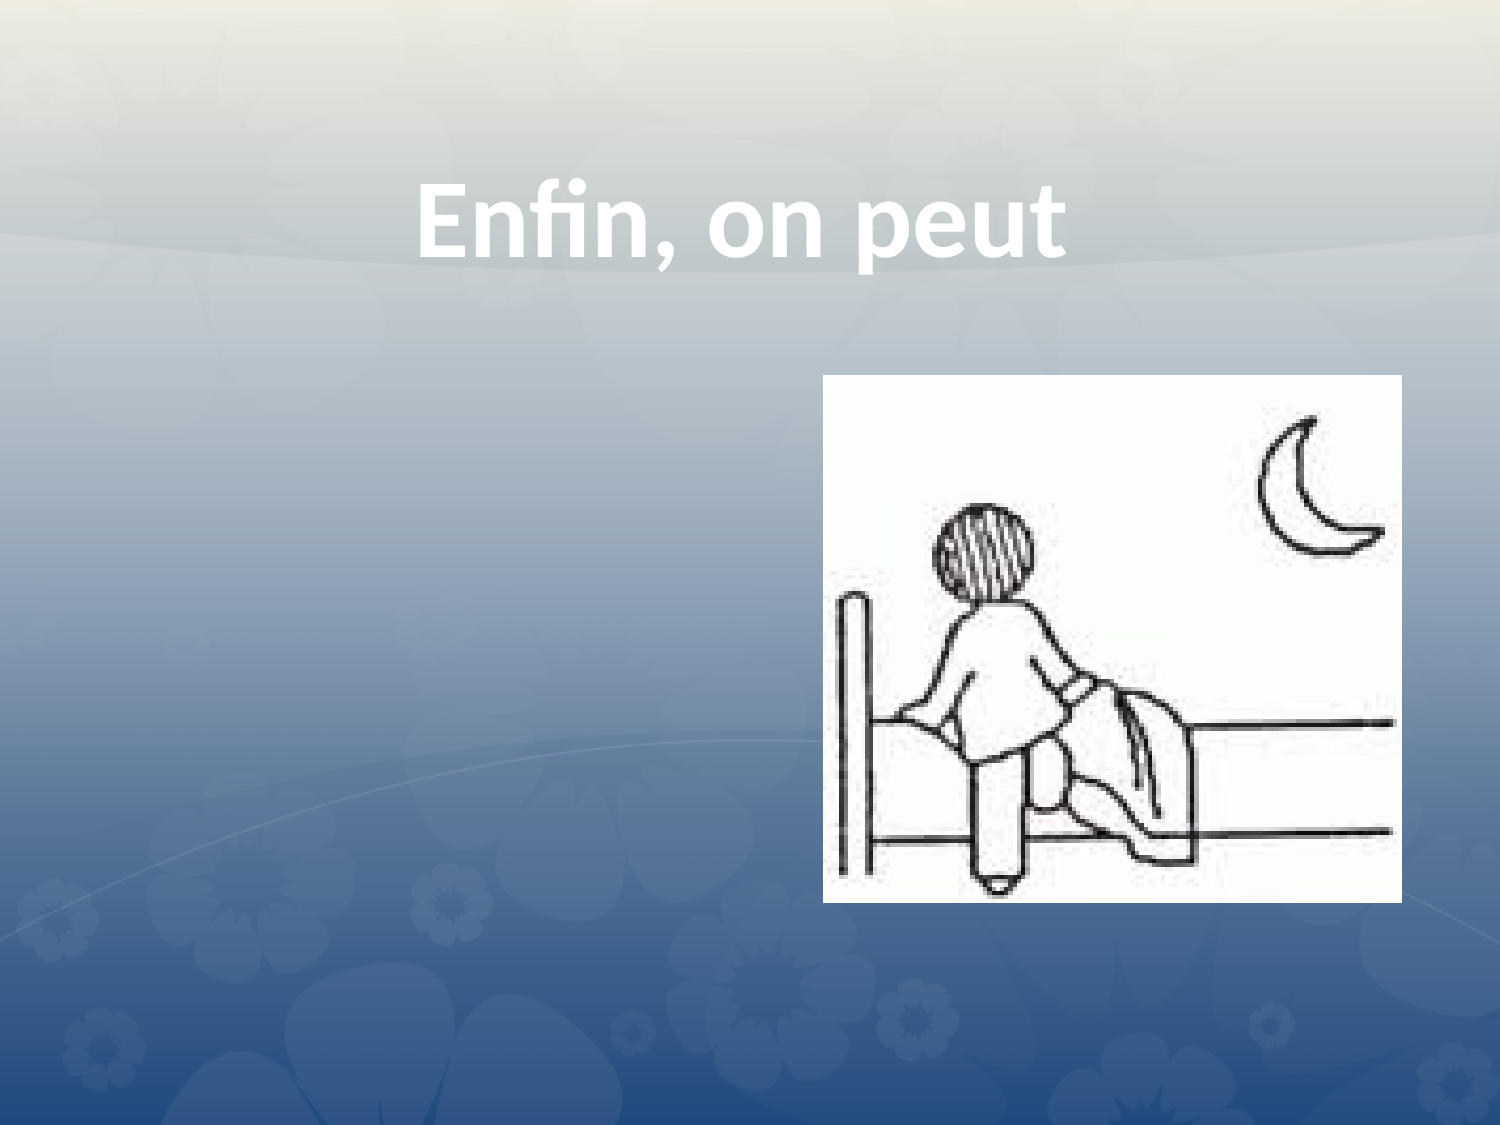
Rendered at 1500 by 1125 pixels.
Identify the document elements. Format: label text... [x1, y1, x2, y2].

picture [0, 0, 1500, 1125]
title Enfin, on peut [132, 88, 1377, 291]
